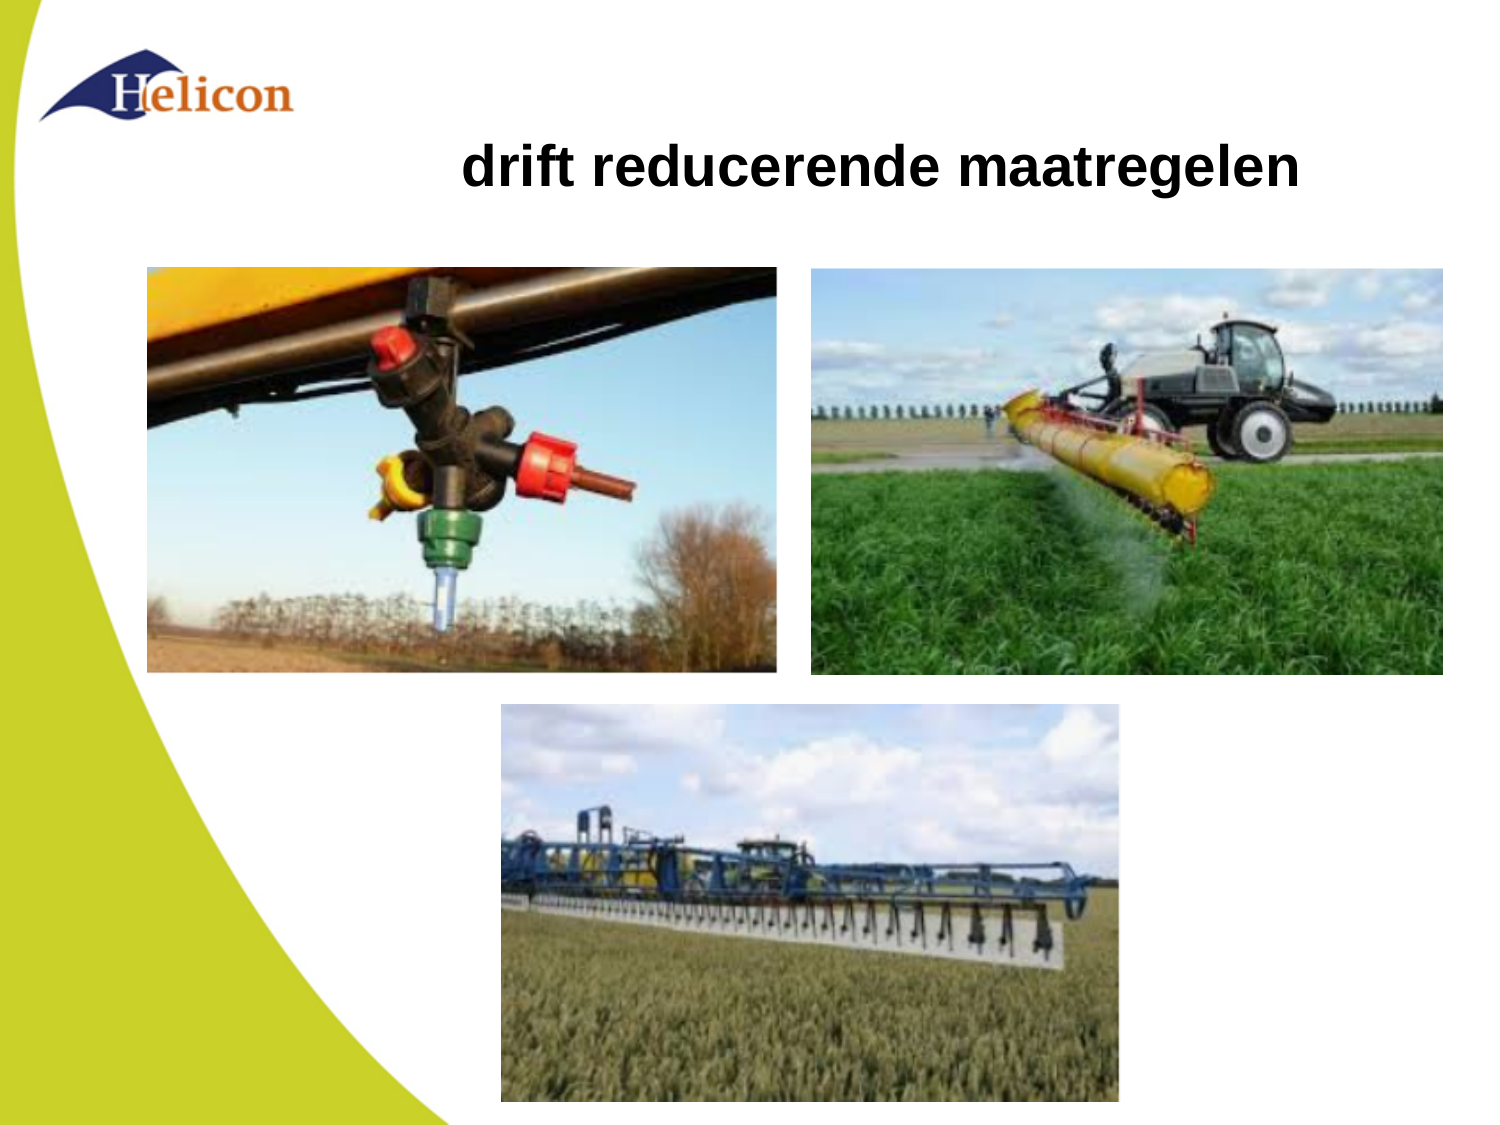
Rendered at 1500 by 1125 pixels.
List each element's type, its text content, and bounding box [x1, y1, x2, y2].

picture [0, 0, 1500, 1125]
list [147, 266, 779, 675]
title drift reducerende maatregelen [336, 74, 1427, 182]
